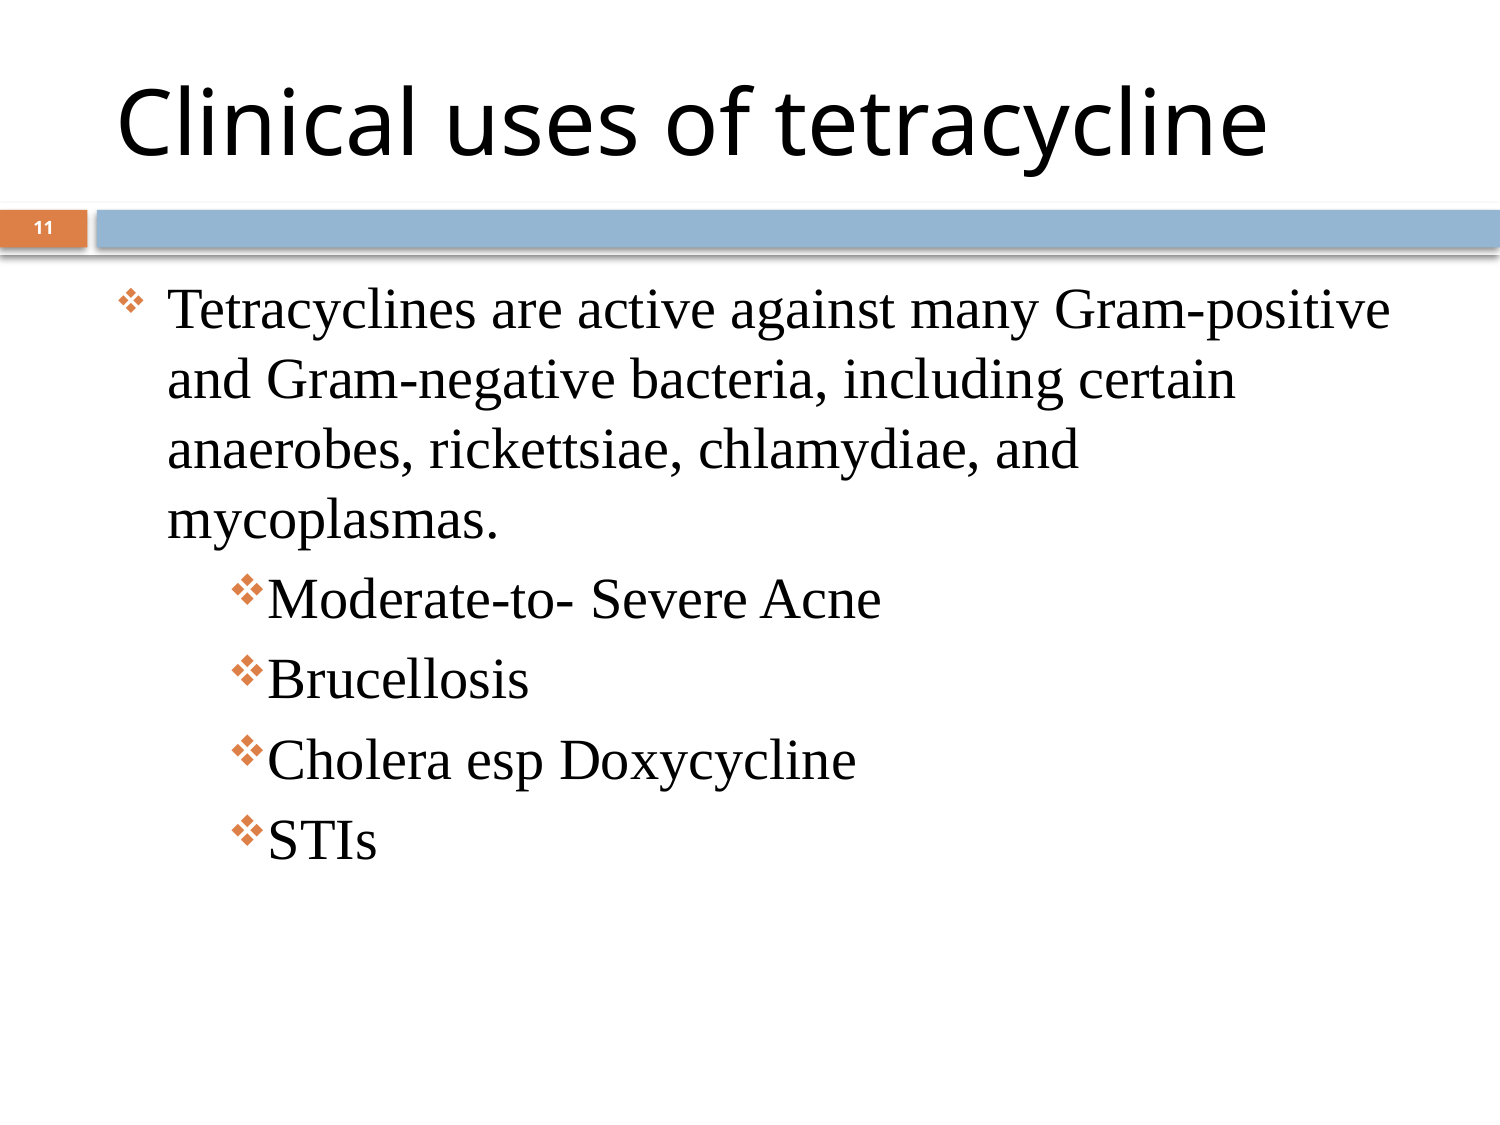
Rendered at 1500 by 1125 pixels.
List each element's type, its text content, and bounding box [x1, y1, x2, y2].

list Tetracyclines are active against many Gram-positive and Gram-negative bacteria, including certain anaerobes, rickettsiae, chlamydiae, and mycoplasmas. Moderate-to- Severe Acne Brucellosis Cholera esp Doxycycline STIs [100, 262, 1438, 1000]
title Clinical uses of tetracycline [100, 37, 1438, 200]
slide_number 11 [0, 208, 88, 249]
